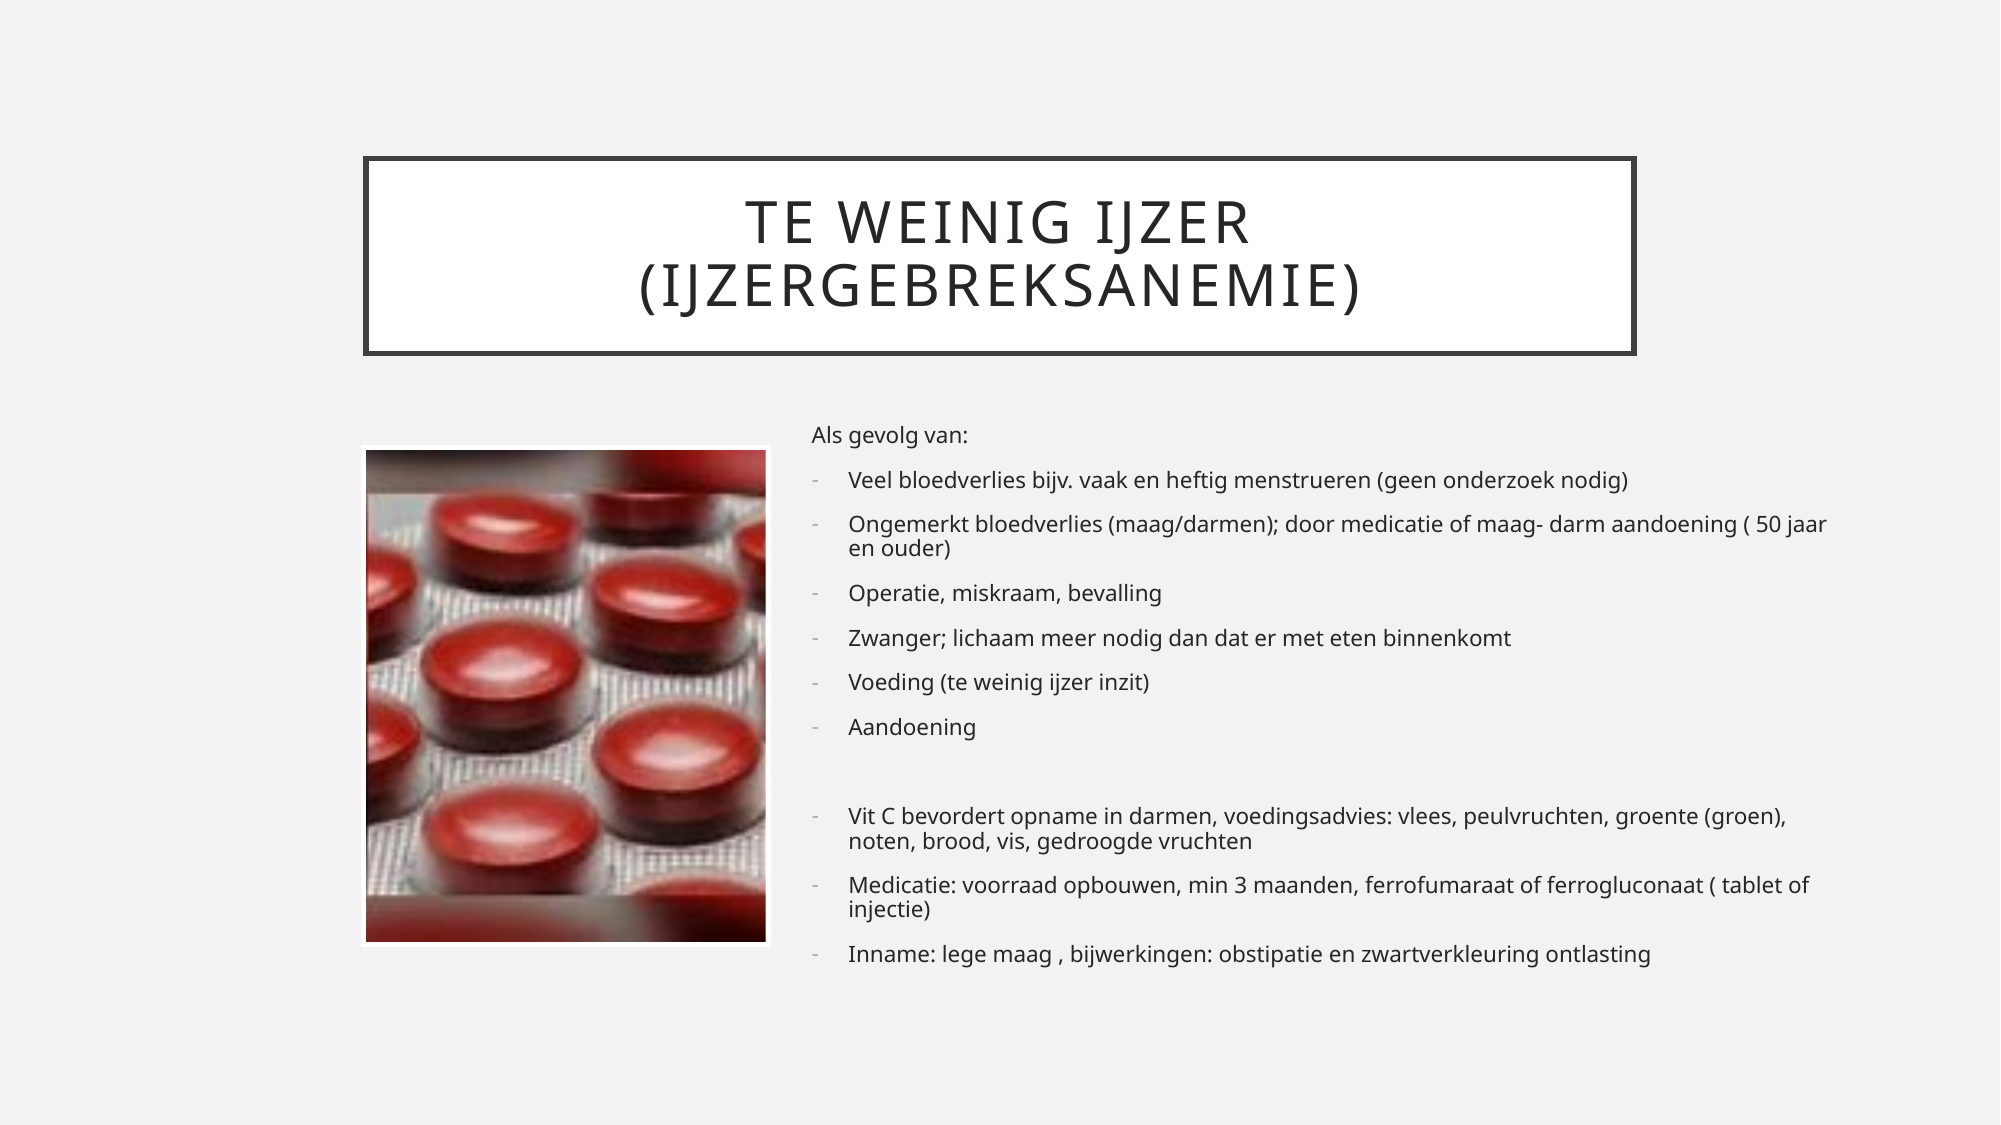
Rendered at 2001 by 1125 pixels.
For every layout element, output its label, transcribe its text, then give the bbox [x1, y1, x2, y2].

picture [365, 449, 766, 942]
list Als gevolg van: Veel bloedverlies bijv. vaak en heftig menstrueren (geen onderzoek nodig) Ongemerkt bloedverlies (maag/darmen); door medicatie of maag- darm aandoening ( 50 jaar en ouder) Operatie, miskraam, bevalling Zwanger; lichaam meer nodig dan dat er met eten binnenkomt Voeding (te weinig ijzer inzit) Aandoening Vit C bevordert opname in darmen, voedingsadvies: vlees, peulvruchten, groente (groen), noten, brood, vis, gedroogde vruchten Medicatie: voorraad opbouwen, min 3 maanden, ferrofumaraat of ferrogluconaat ( tablet of injectie) Inname: lege maag , bijwerkingen: obstipatie en zwartverkleuring ontlasting [796, 416, 1870, 981]
title Te weinig ijzer (ijzergebreksanemie) [363, 156, 1637, 356]
